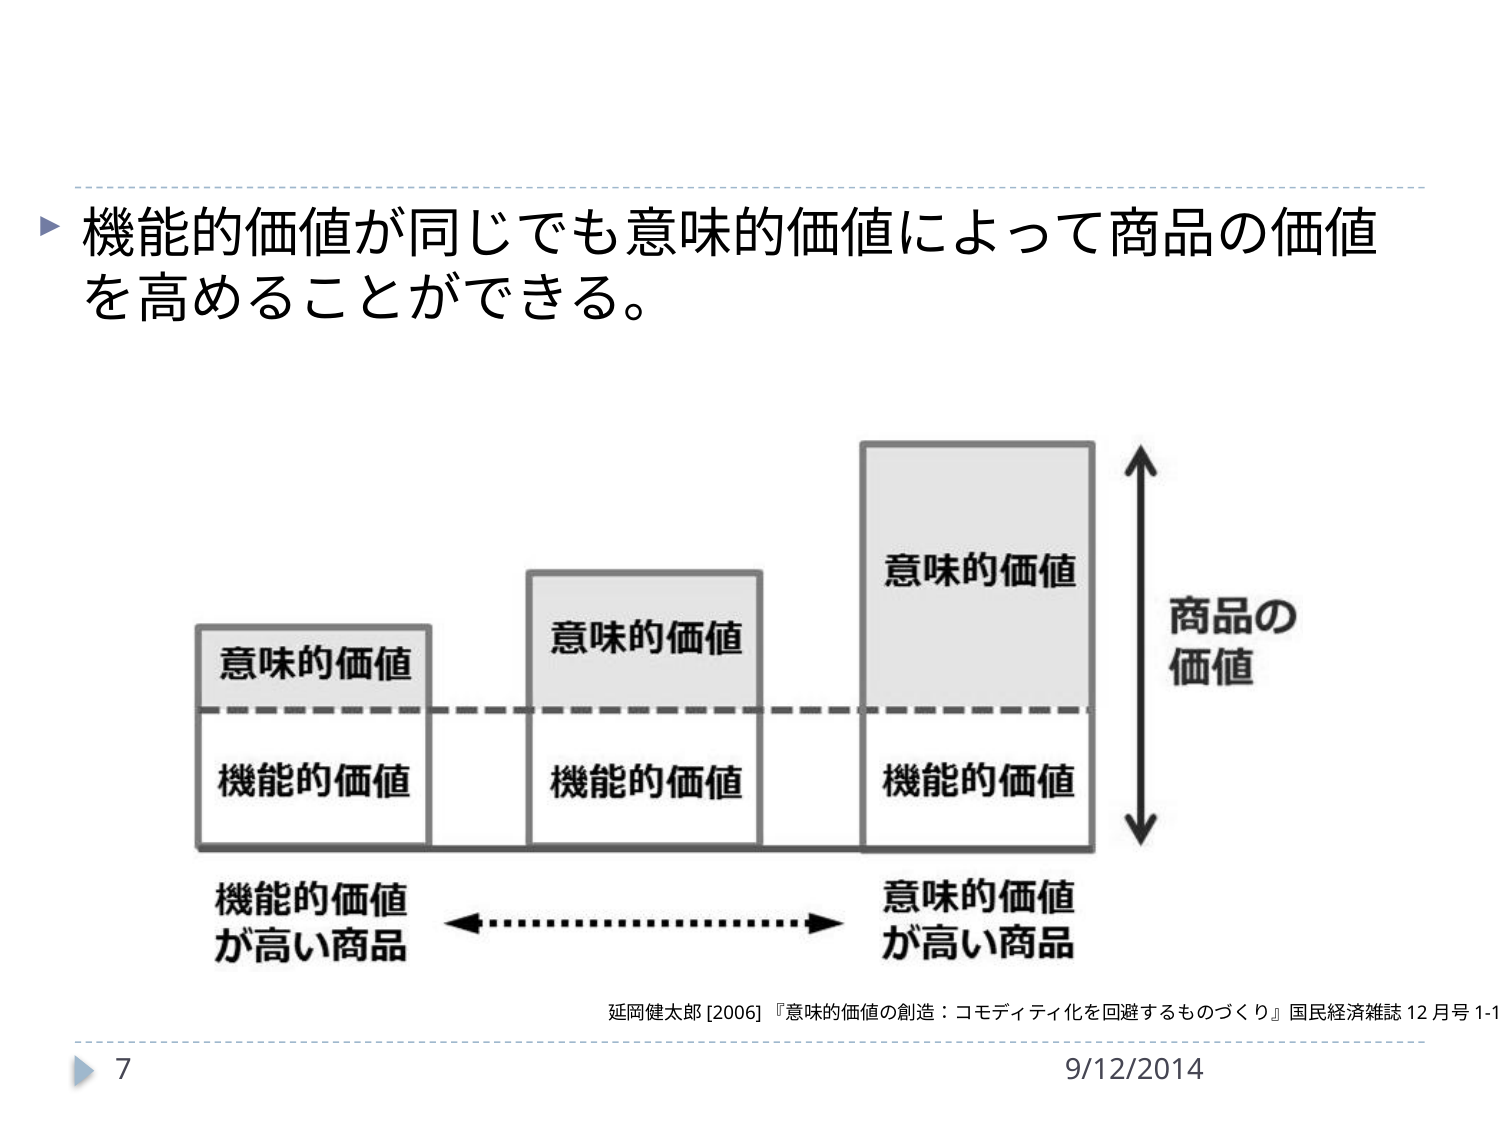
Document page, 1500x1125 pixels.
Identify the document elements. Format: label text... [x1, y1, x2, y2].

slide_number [1050, 1042, 1426, 1103]
text_box 延岡健太郎[2006]『意味的価値の創造：コモディティ化を回避するものづくり』国民経済雑誌12月号1-14頁 [593, 993, 1500, 1031]
slide_number 7 [100, 1042, 426, 1103]
picture [192, 429, 1304, 972]
list 機能的価値が同じでも意味的価値によって商品の価値を高めることができる。 [22, 113, 1428, 944]
